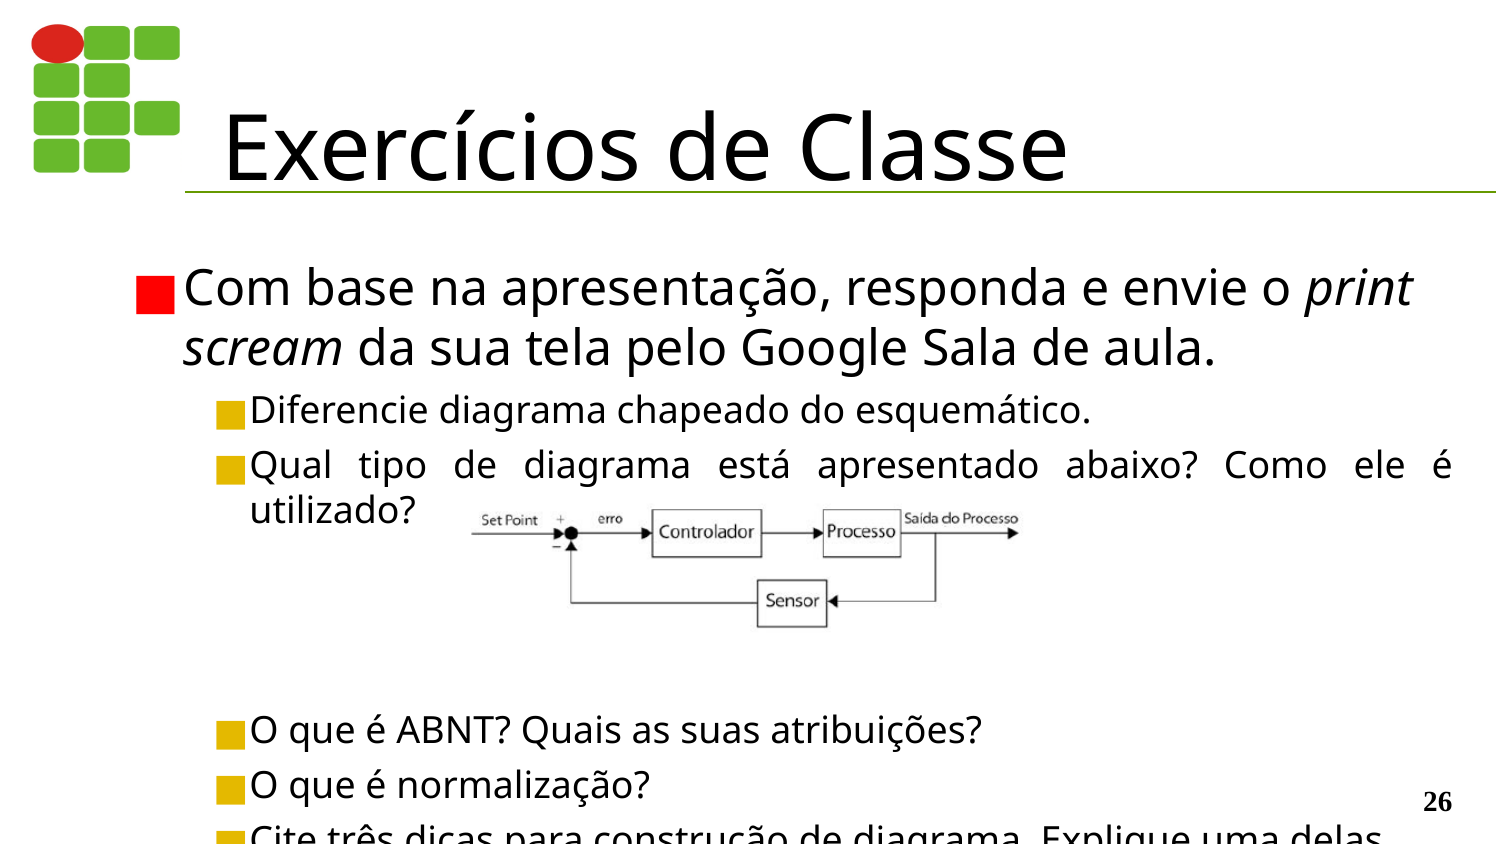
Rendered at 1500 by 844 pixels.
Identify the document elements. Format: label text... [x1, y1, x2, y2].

picture [29, 23, 182, 174]
picture [459, 498, 1041, 642]
list Com base na apresentação, responda e envie o print scream da sua tela pelo Google Sala de aula. Diferencie diagrama chapeado do esquemático. Qual tipo de diagrama está apresentado abaixo? Como ele é utilizado? O que é ABNT? Quais as suas atribuições? O que é normalização? Cite três dicas para construção de diagrama. Explique uma delas. [46, 248, 1469, 774]
title Exercícios de Classe [206, 26, 1468, 207]
text_box ‹#› [1155, 774, 1468, 825]
